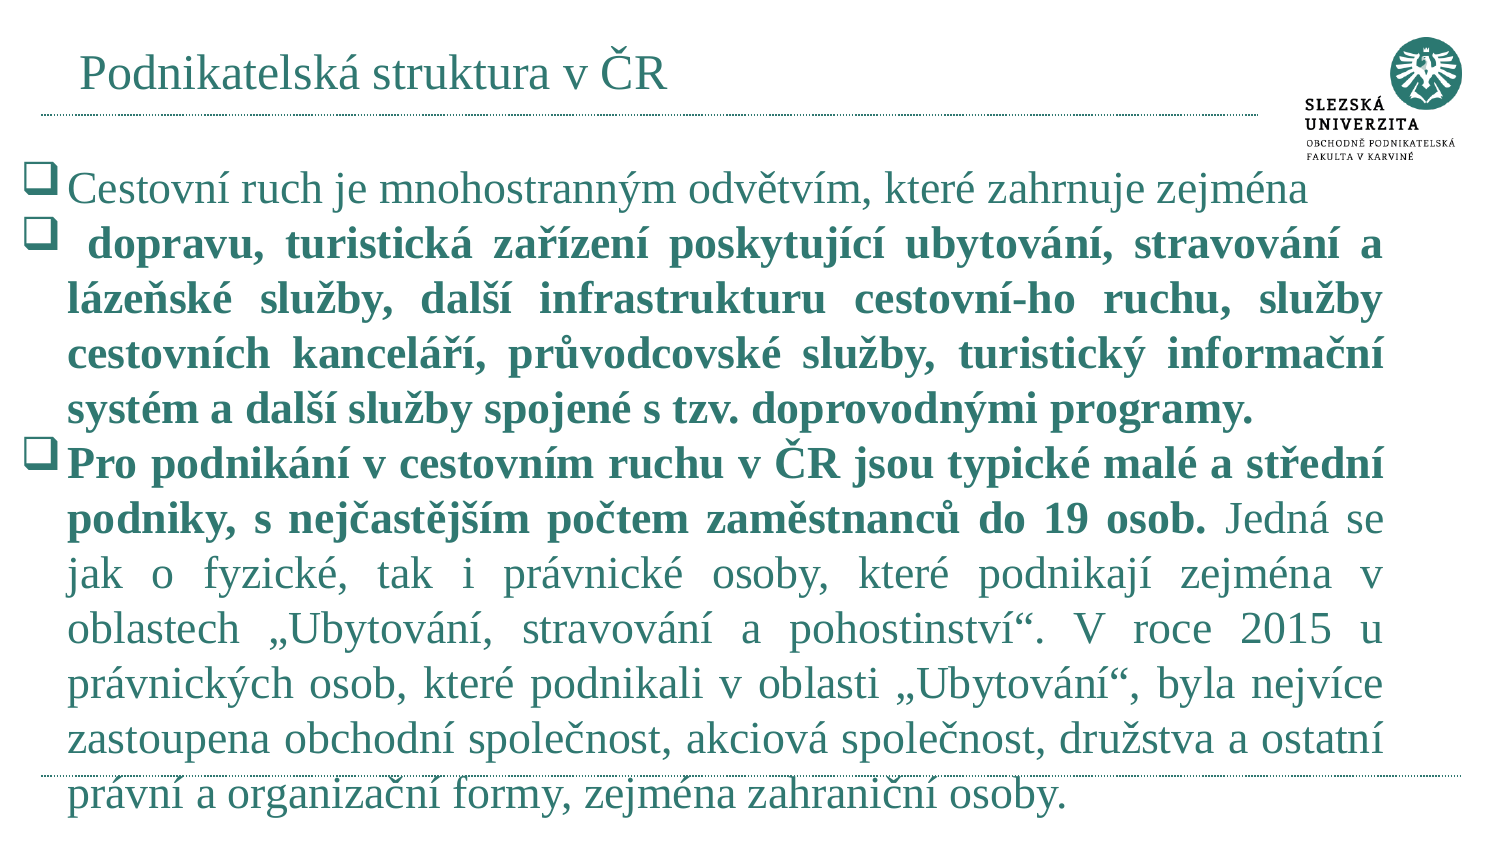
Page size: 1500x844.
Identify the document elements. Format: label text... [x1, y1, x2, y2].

picture [1305, 37, 1462, 160]
text_box Cestovní ruch je mnohostranným odvětvím, které zahrnuje zejména dopravu, turistická zařízení poskytující ubytování, stravování a lázeňské služby, další infrastrukturu cestovní-ho ruchu, služby cestovních kanceláří, průvodcovské služby, turistický informační systém a další služby spojené s tzv. doprovodnými programy. Pro podnikání v cestovním ruchu v ČR jsou typické malé a střední podniky, s nejčastějším počtem zaměstnanců do 19 osob. Jedná se jak o fyzické, tak i právnické osoby, které podnikají zejména v oblastech „Ubytování, stravování a pohostinství“. V roce 2015 u právnických osob, které podnikali v oblasti „Ubytování“, byla nejvíce zastoupena obchodní společnost, akciová společnost, družstva a ostatní právní a organizační formy, zejména zahraniční osoby. [5, 150, 1400, 825]
title Podnikatelská struktura v ČR [64, 32, 798, 116]
